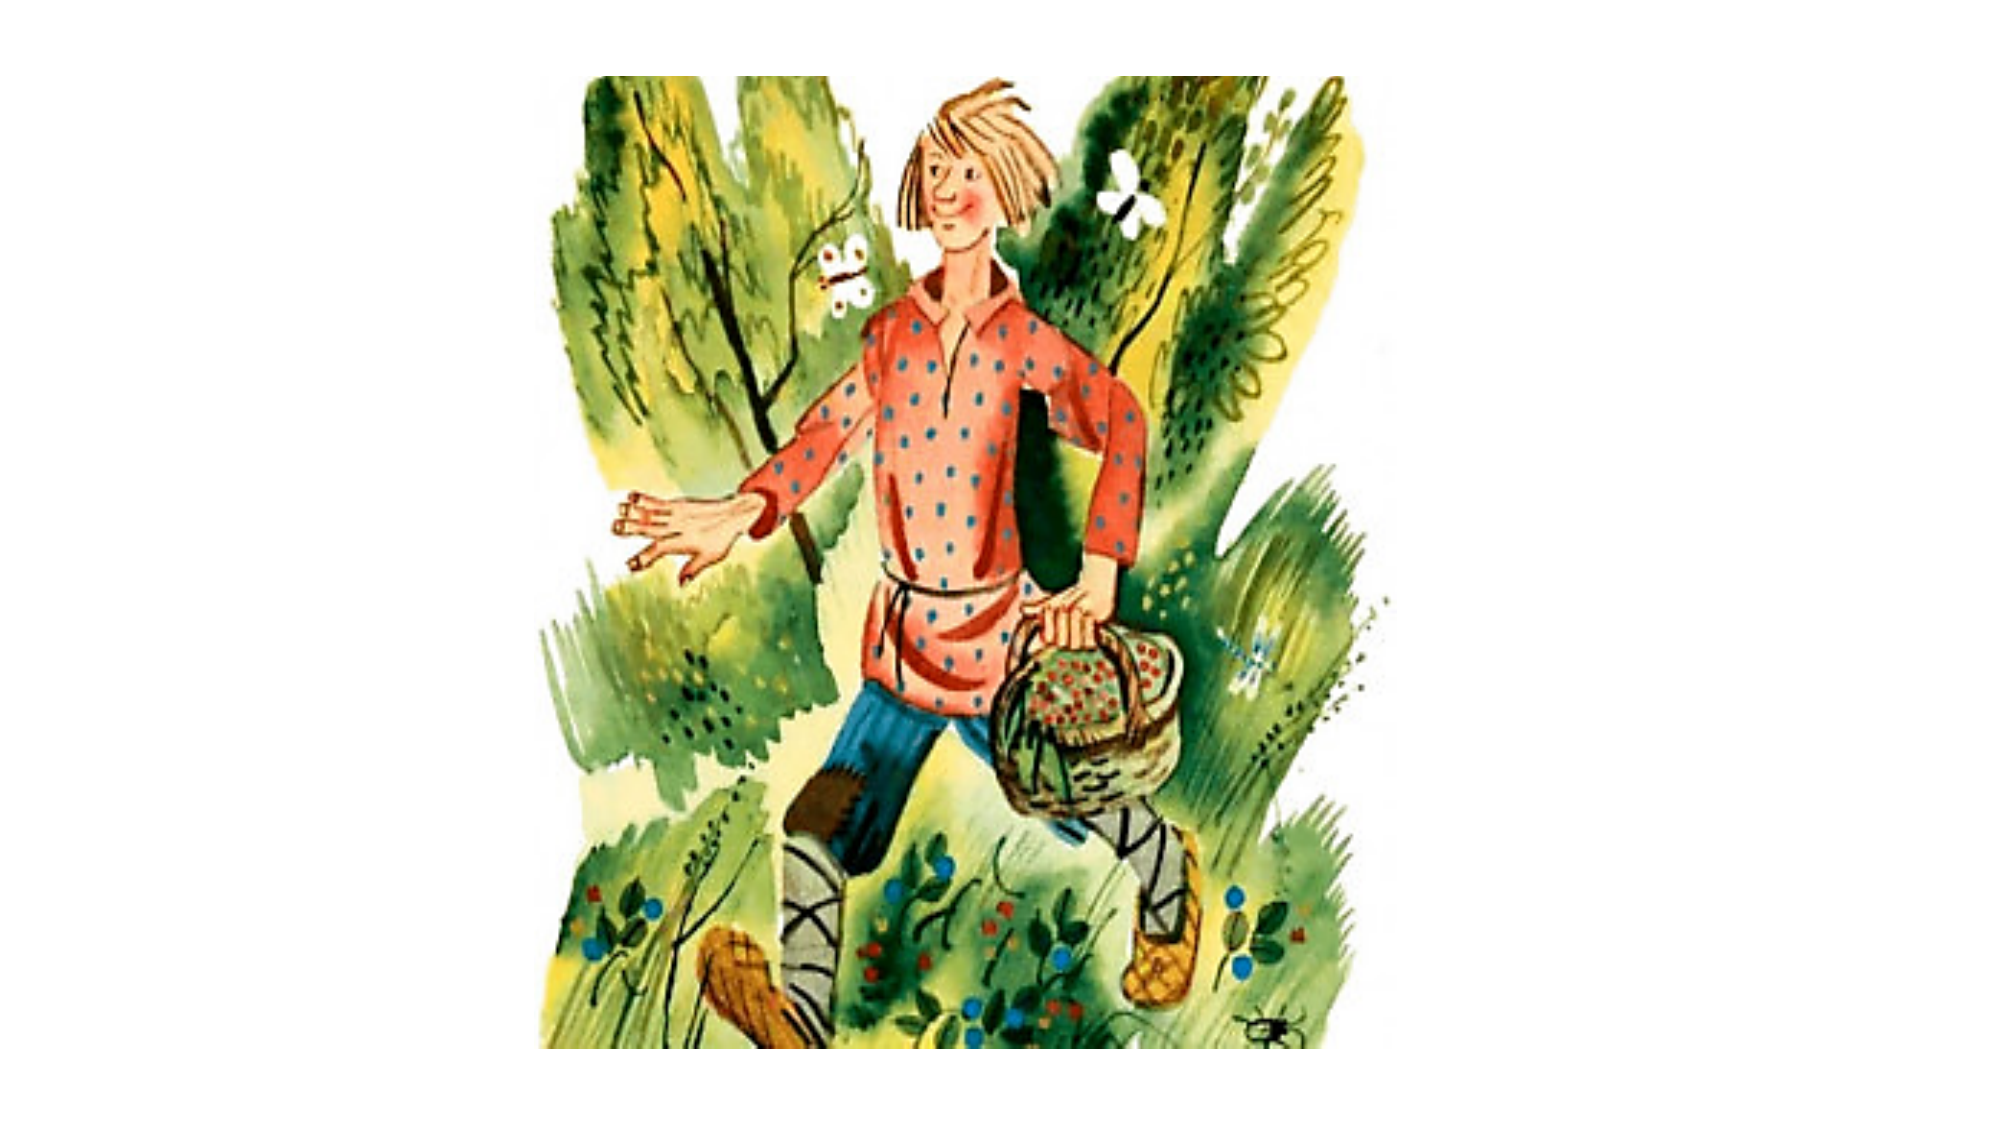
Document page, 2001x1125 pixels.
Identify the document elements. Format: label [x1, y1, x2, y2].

picture [534, 76, 1397, 1049]
